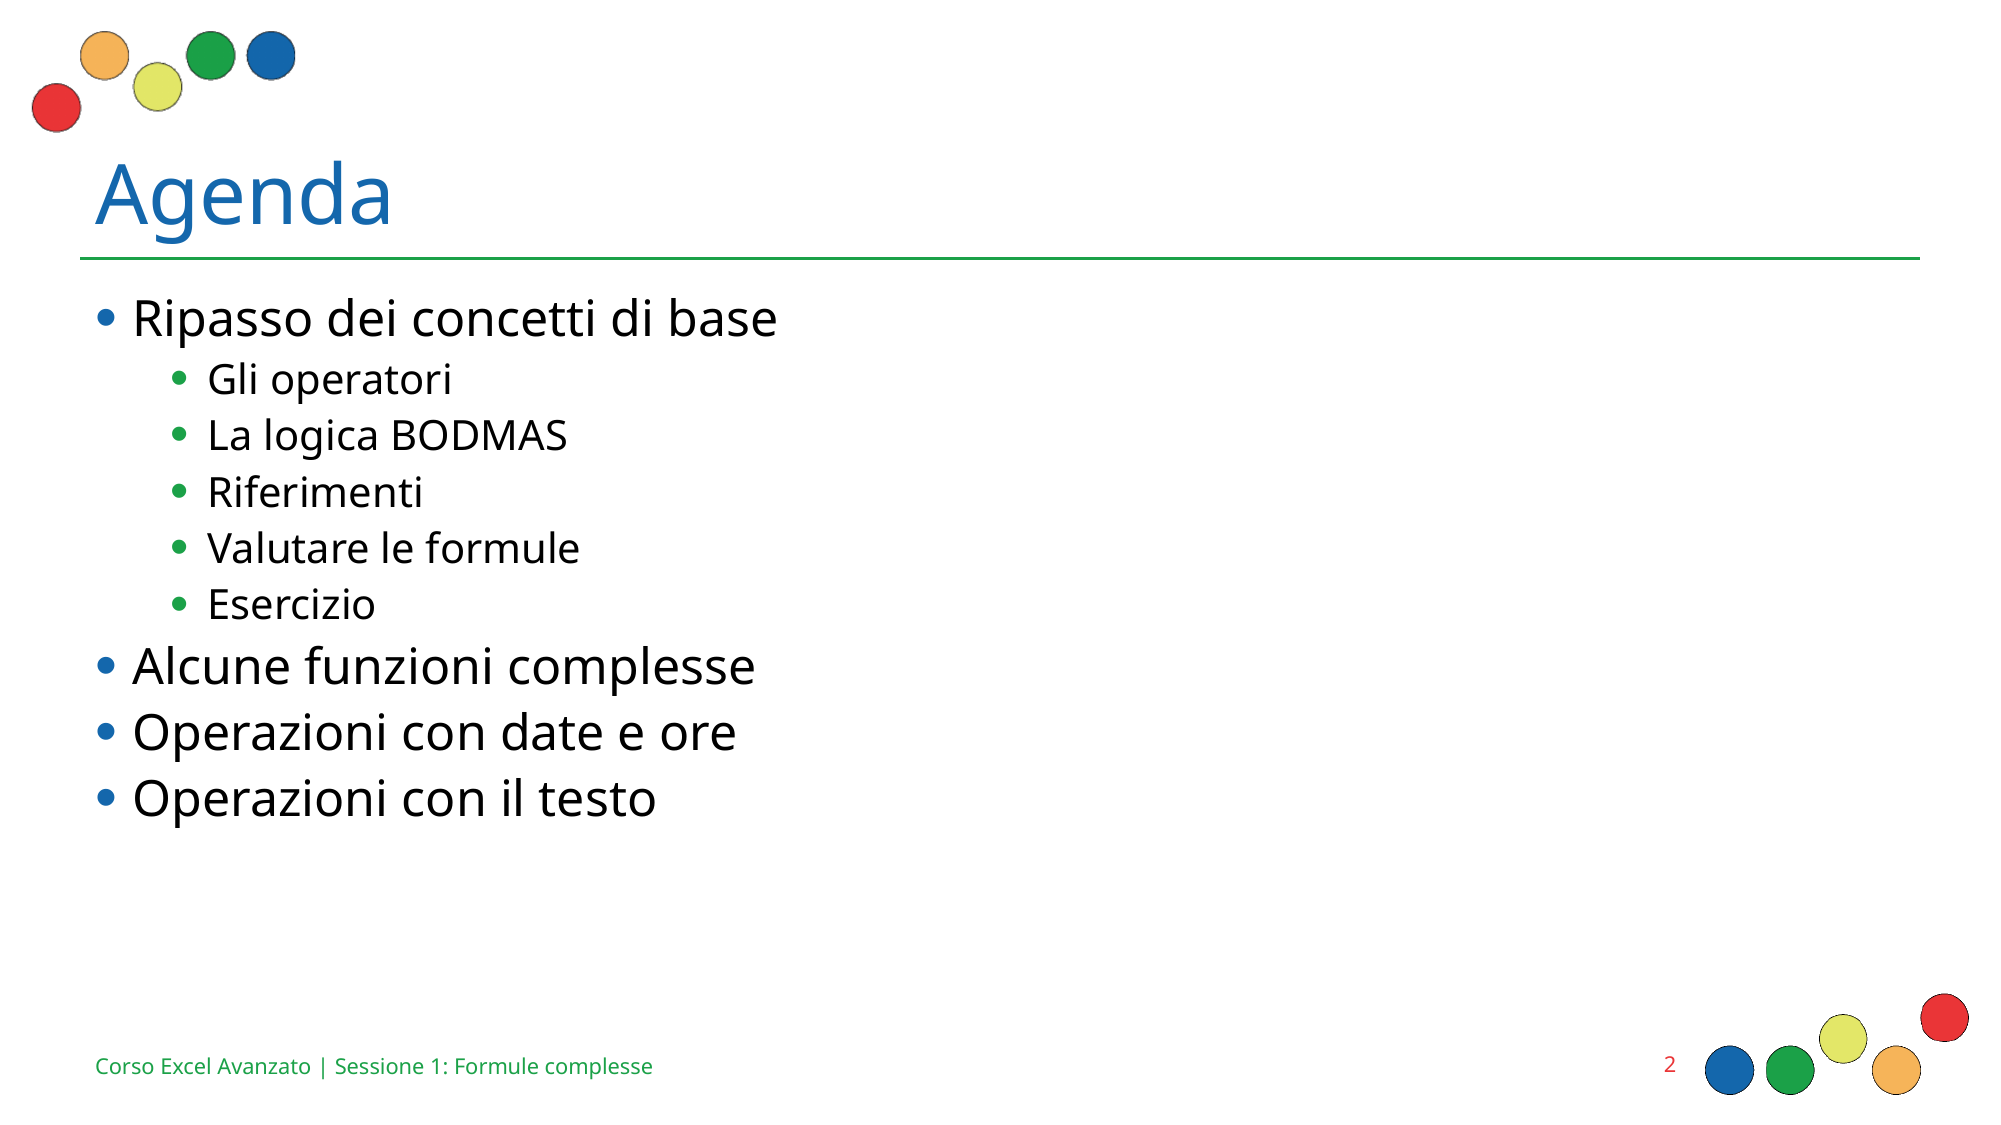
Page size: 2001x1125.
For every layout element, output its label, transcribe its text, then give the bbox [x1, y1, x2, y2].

slide_number 2 [1583, 1035, 1692, 1096]
list Ripasso dei concetti di base Gli operatori La logica BODMAS Riferimenti Valutare le formule Esercizio Alcune funzioni complesse Operazioni con date e ore Operazioni con il testo [80, 278, 1920, 1011]
title Agenda [80, 123, 1920, 259]
picture [29, 30, 295, 135]
picture [1704, 990, 1971, 1096]
footer Corso Excel Avanzato | Sessione 1: Formule complesse [80, 1035, 1571, 1096]
